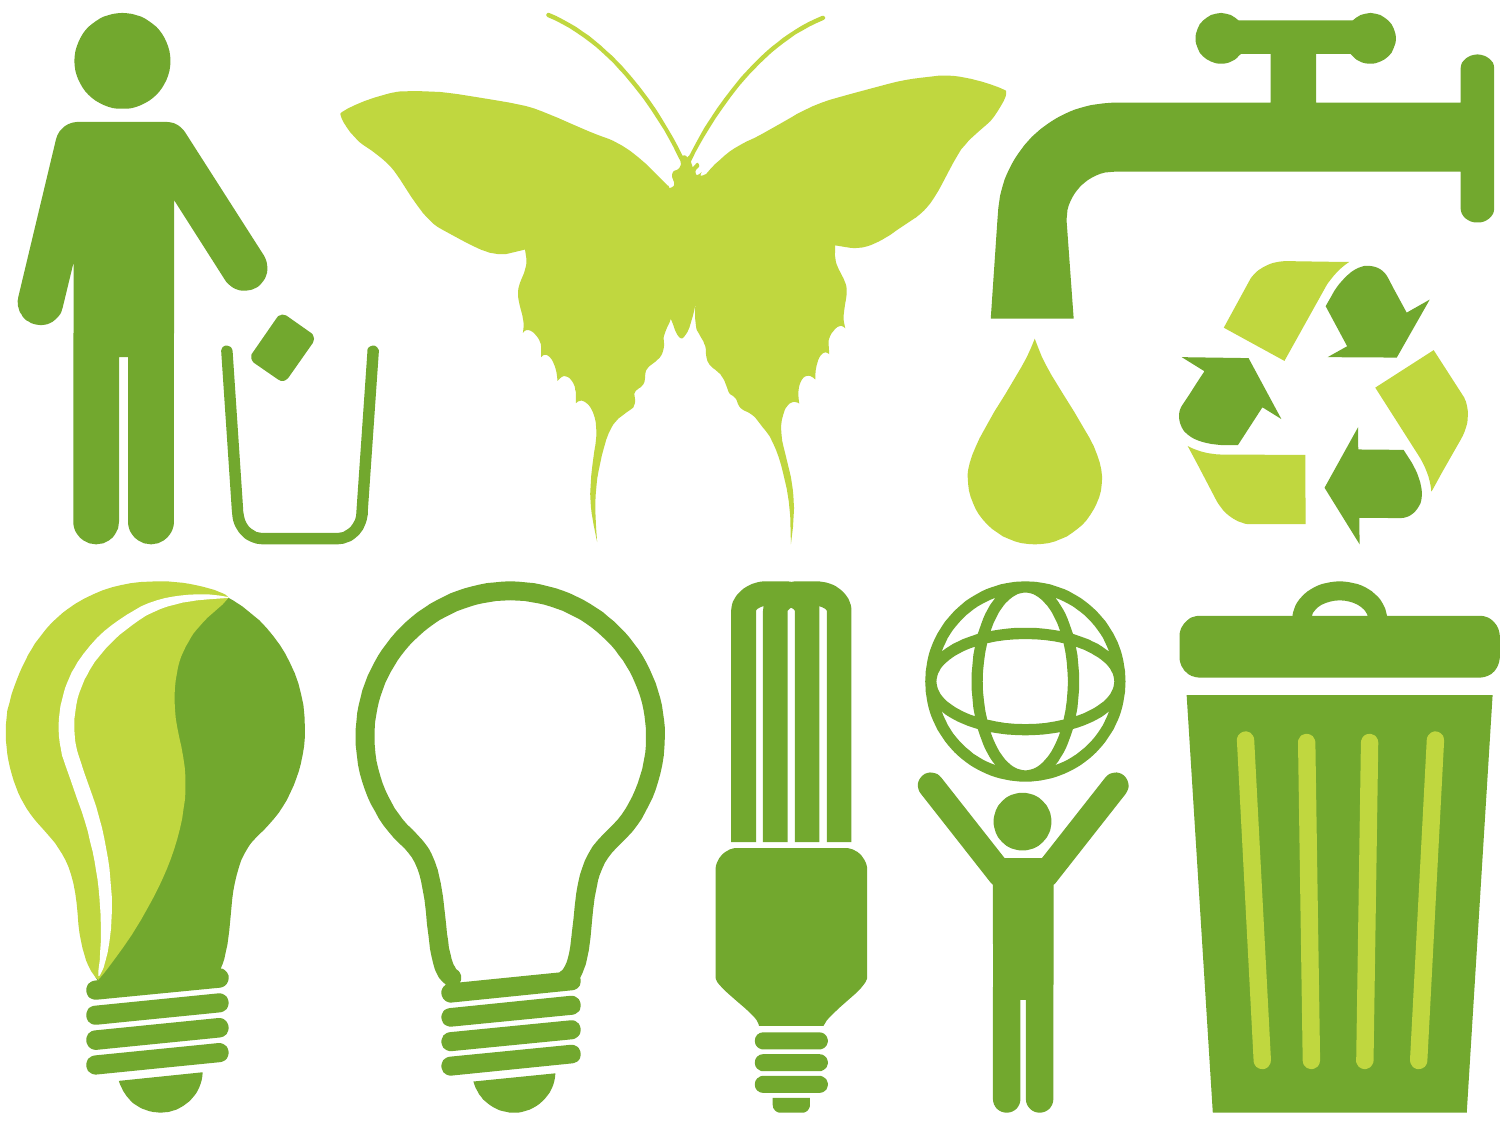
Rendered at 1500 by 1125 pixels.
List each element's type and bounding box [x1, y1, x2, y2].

picture [1179, 581, 1500, 1113]
picture [917, 581, 1129, 1113]
picture [5, 581, 306, 1113]
picture [715, 581, 868, 1113]
picture [355, 581, 666, 1113]
picture [17, 12, 1495, 545]
